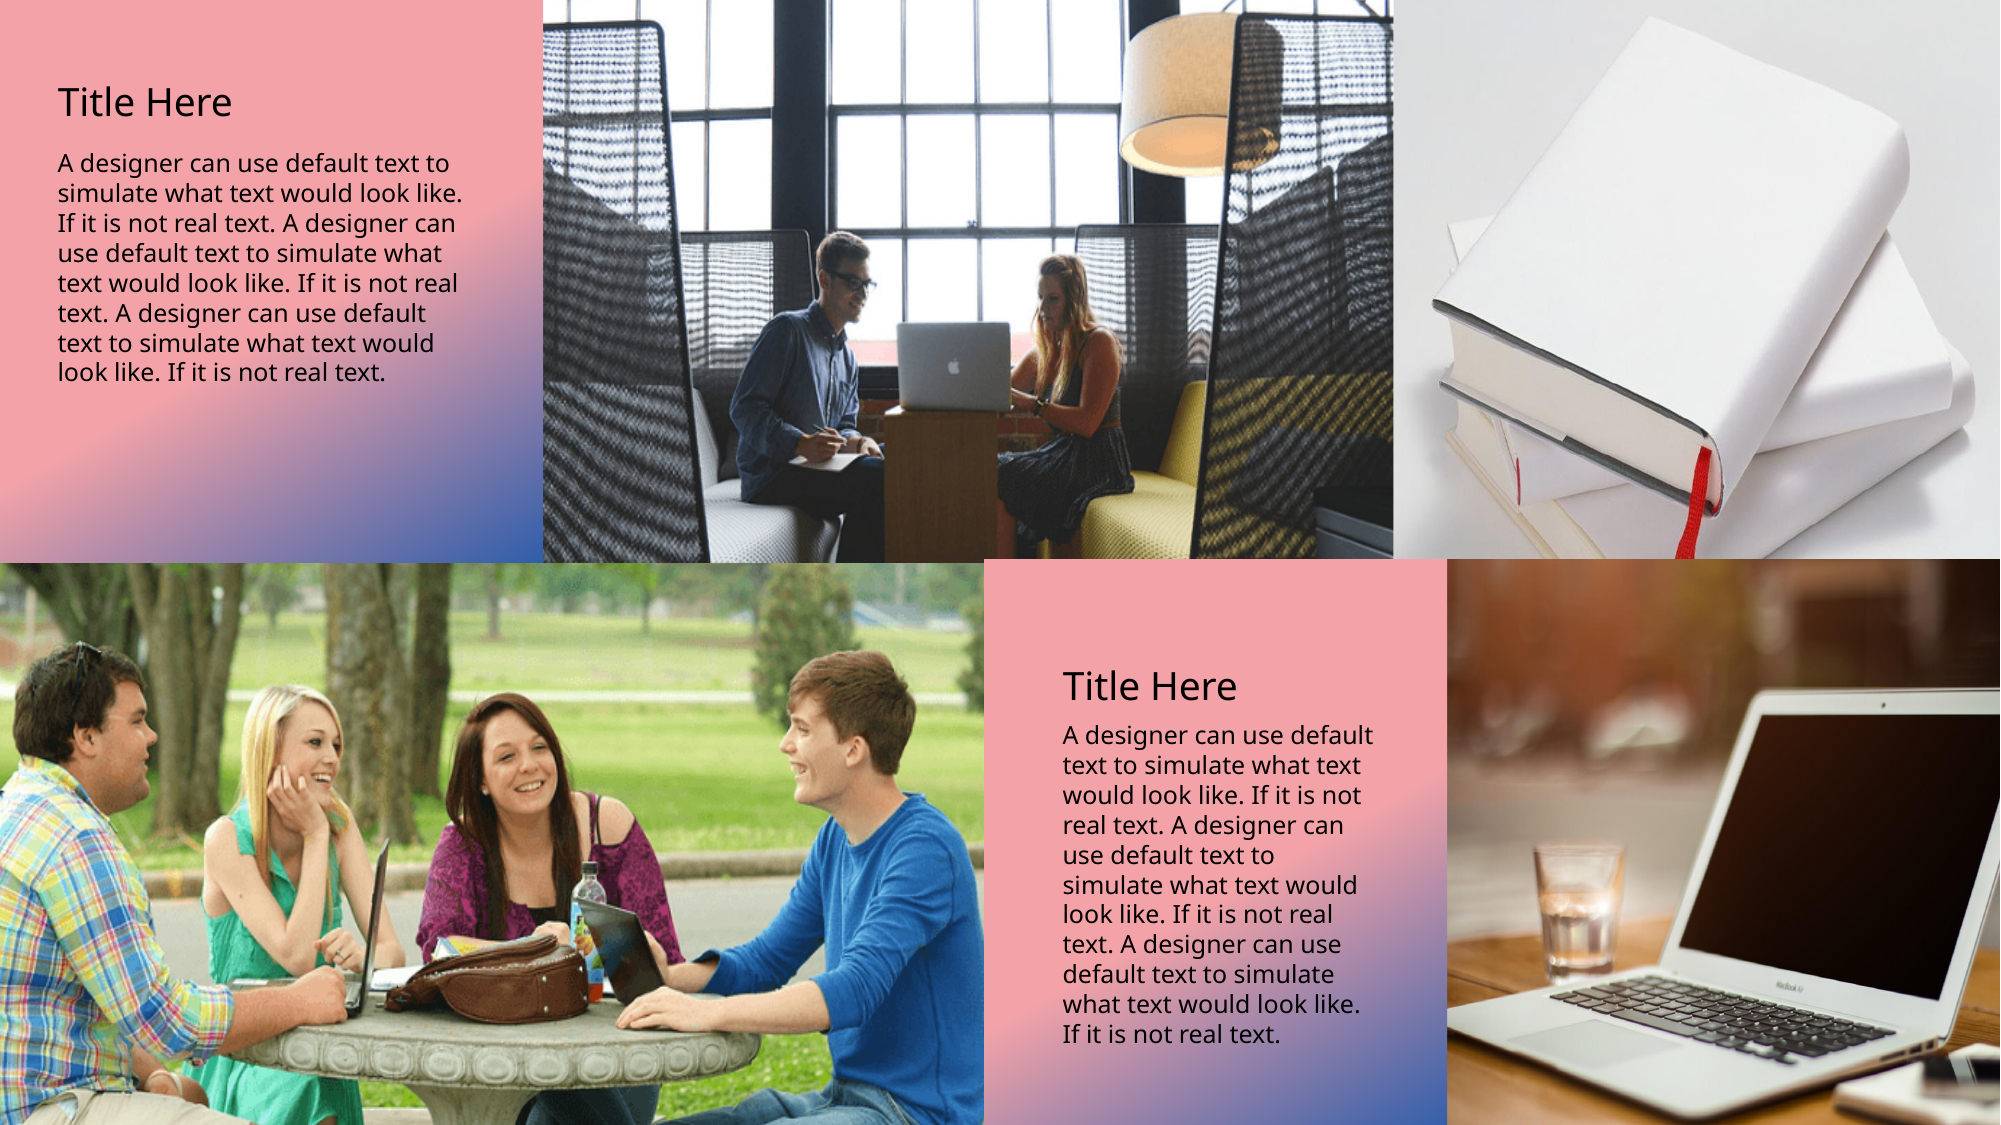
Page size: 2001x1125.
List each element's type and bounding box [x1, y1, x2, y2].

text_box [0, 563, 983, 1125]
text_box [983, 559, 1448, 1125]
text_box [0, 0, 544, 563]
text_box [1393, 0, 2000, 559]
text_box [1047, 654, 1394, 1091]
text_box [42, 70, 490, 428]
text_box [1448, 559, 2000, 1125]
text_box [544, 0, 1393, 563]
